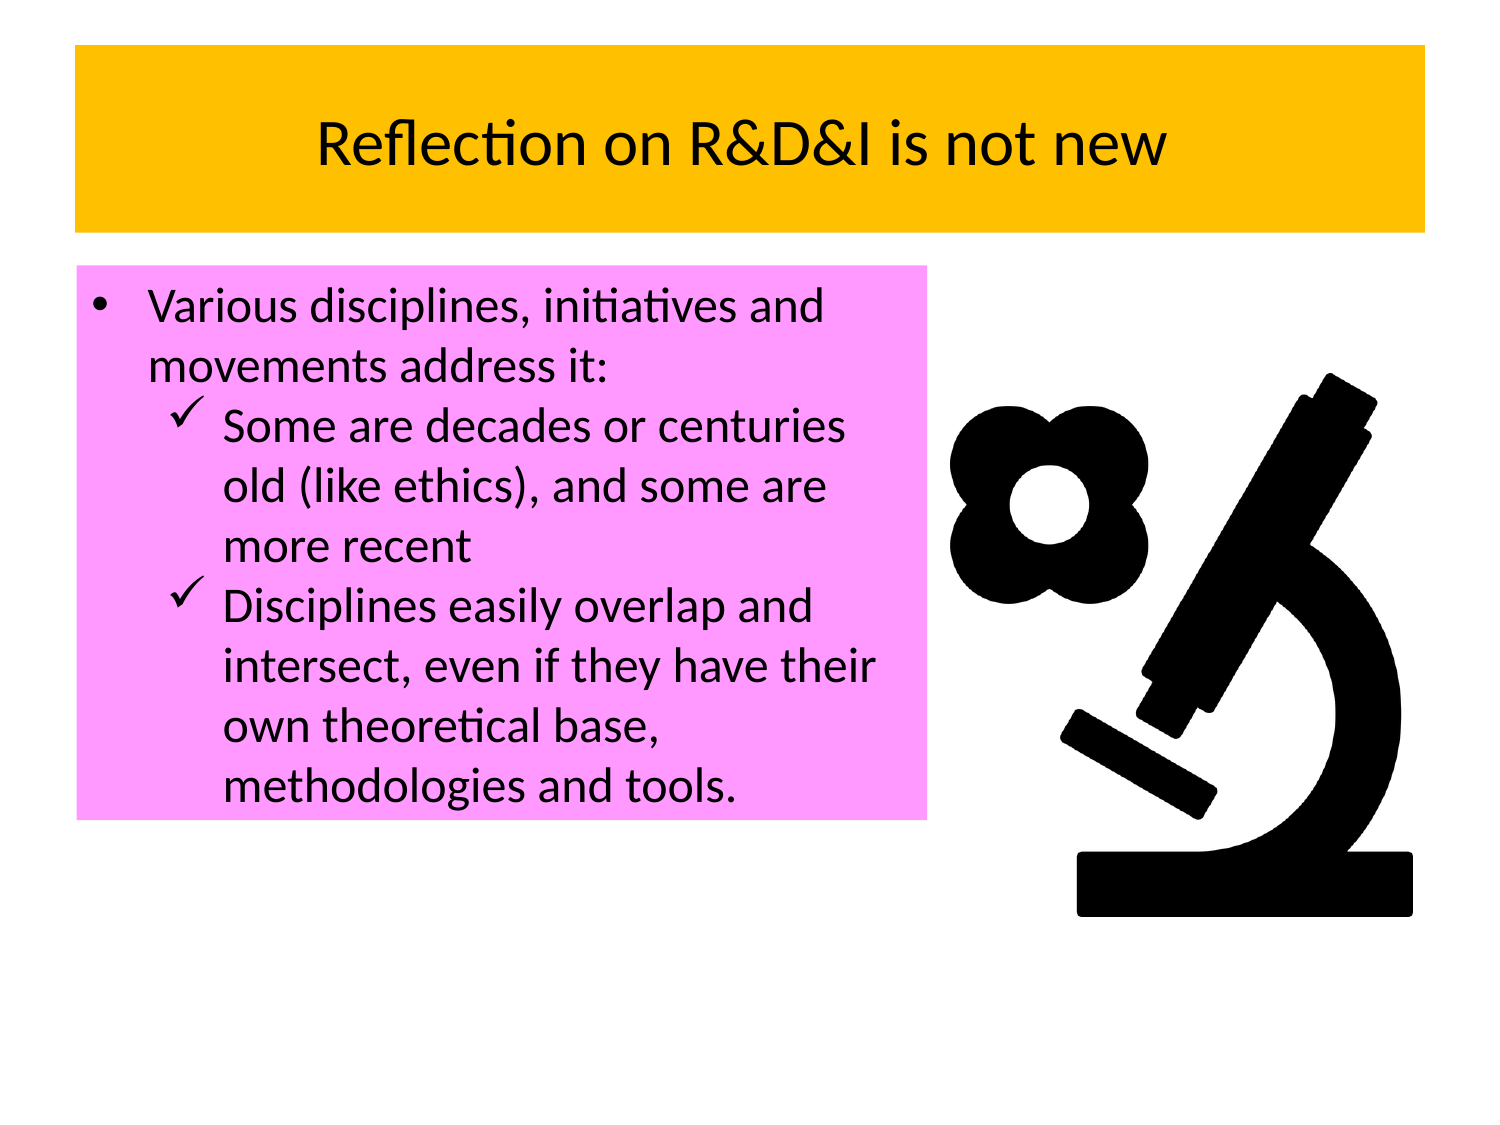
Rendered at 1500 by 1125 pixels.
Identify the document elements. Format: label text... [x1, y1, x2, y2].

title Reflection on R&D&I is not new [75, 45, 1425, 233]
picture [950, 373, 1413, 918]
text_box Various disciplines, initiatives and movements address it: Some are decades or centuries old (like ethics), and some are more recent Disciplines easily overlap and intersect, even if they have their own theoretical base, methodologies and tools. [76, 265, 928, 821]
